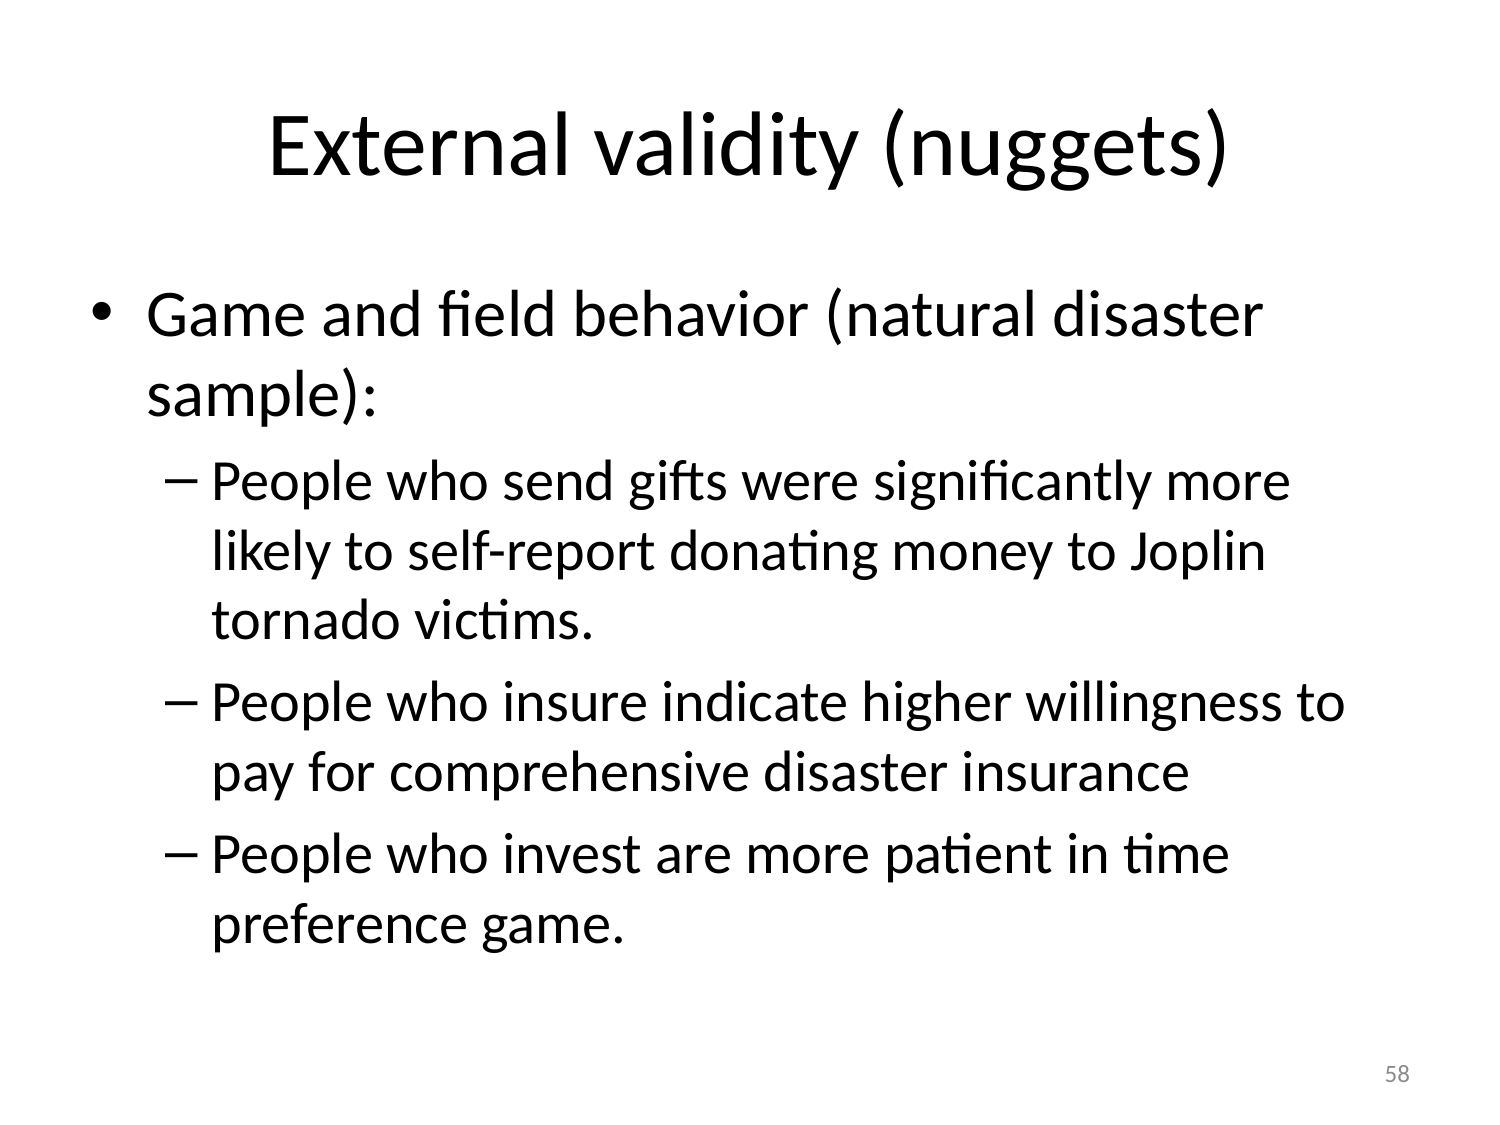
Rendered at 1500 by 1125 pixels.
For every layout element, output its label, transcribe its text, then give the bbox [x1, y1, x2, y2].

title External validity (nuggets) [75, 45, 1425, 233]
slide_number 58 [1074, 1042, 1425, 1103]
list Game and field behavior (natural disaster sample): People who send gifts were significantly more likely to self-report donating money to Joplin tornado victims. People who insure indicate higher willingness to pay for comprehensive disaster insurance People who invest are more patient in time preference game. [75, 262, 1425, 1005]
